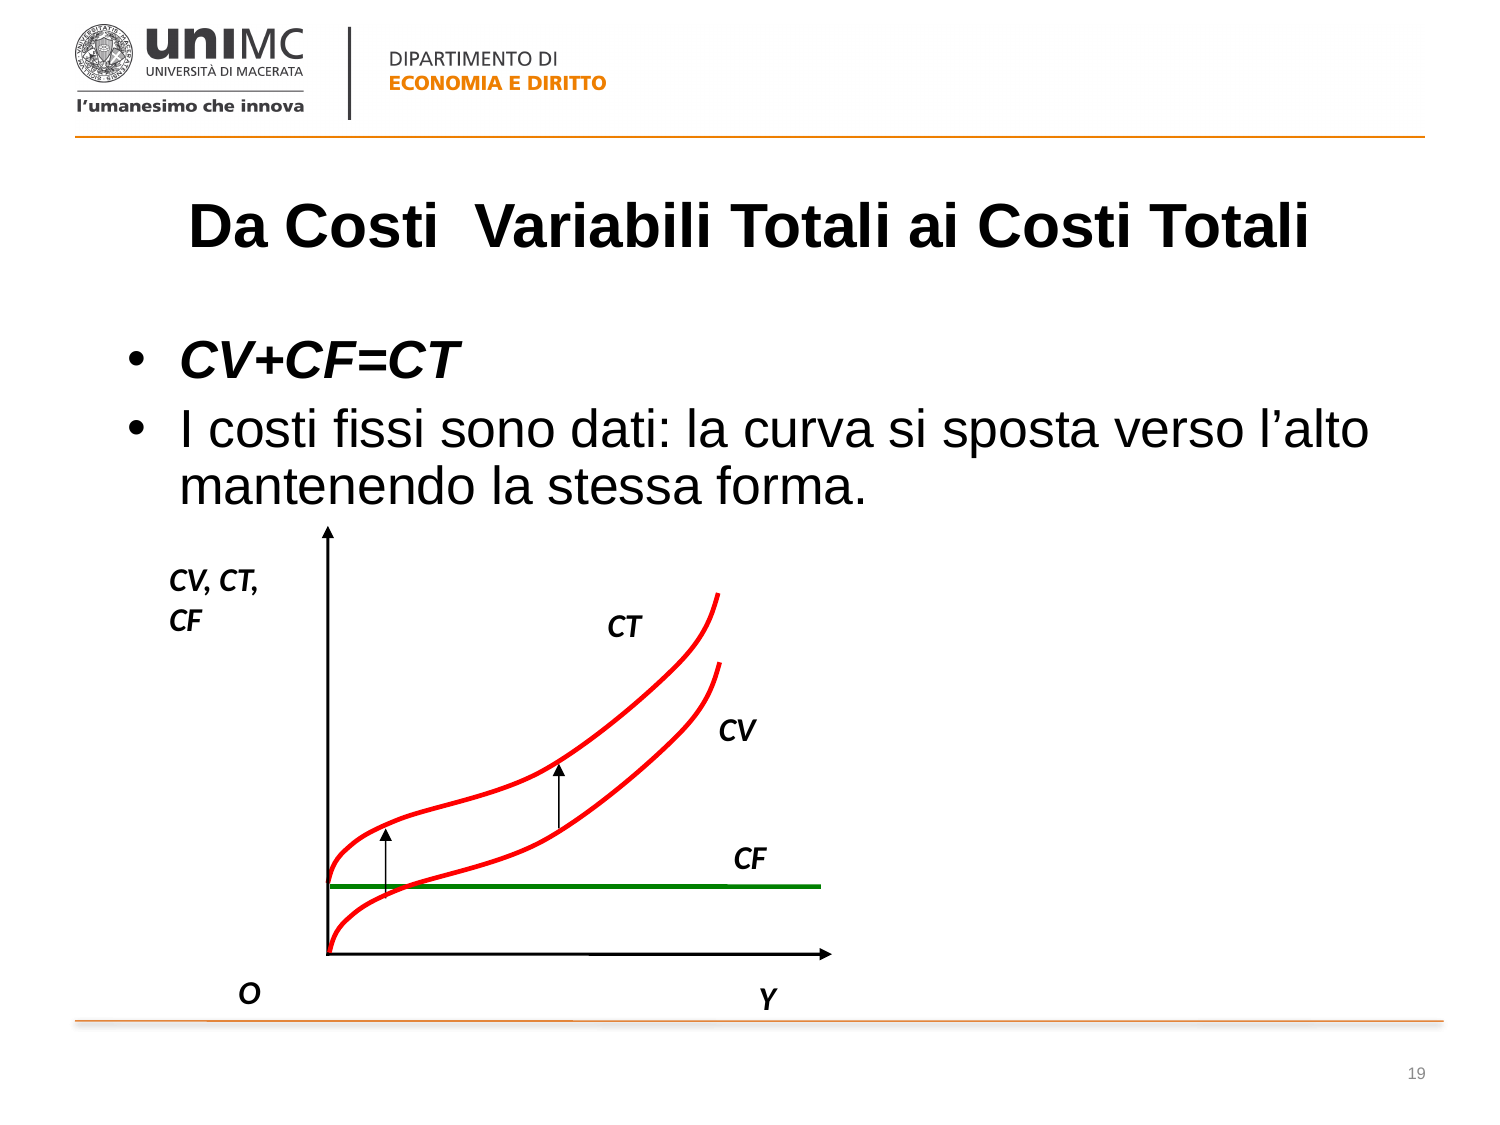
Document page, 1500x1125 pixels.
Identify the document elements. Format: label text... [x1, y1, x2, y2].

list CV+CF=CT I costi fissi sono dati: la curva si sposta verso l’alto mantenendo la stessa forma. [112, 324, 1388, 526]
title Da Costi Variabili Totali ai Costi Totali [75, 176, 1425, 268]
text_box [154, 525, 900, 1049]
slide_number 19 [1091, 1042, 1442, 1103]
picture [75, 24, 1425, 138]
